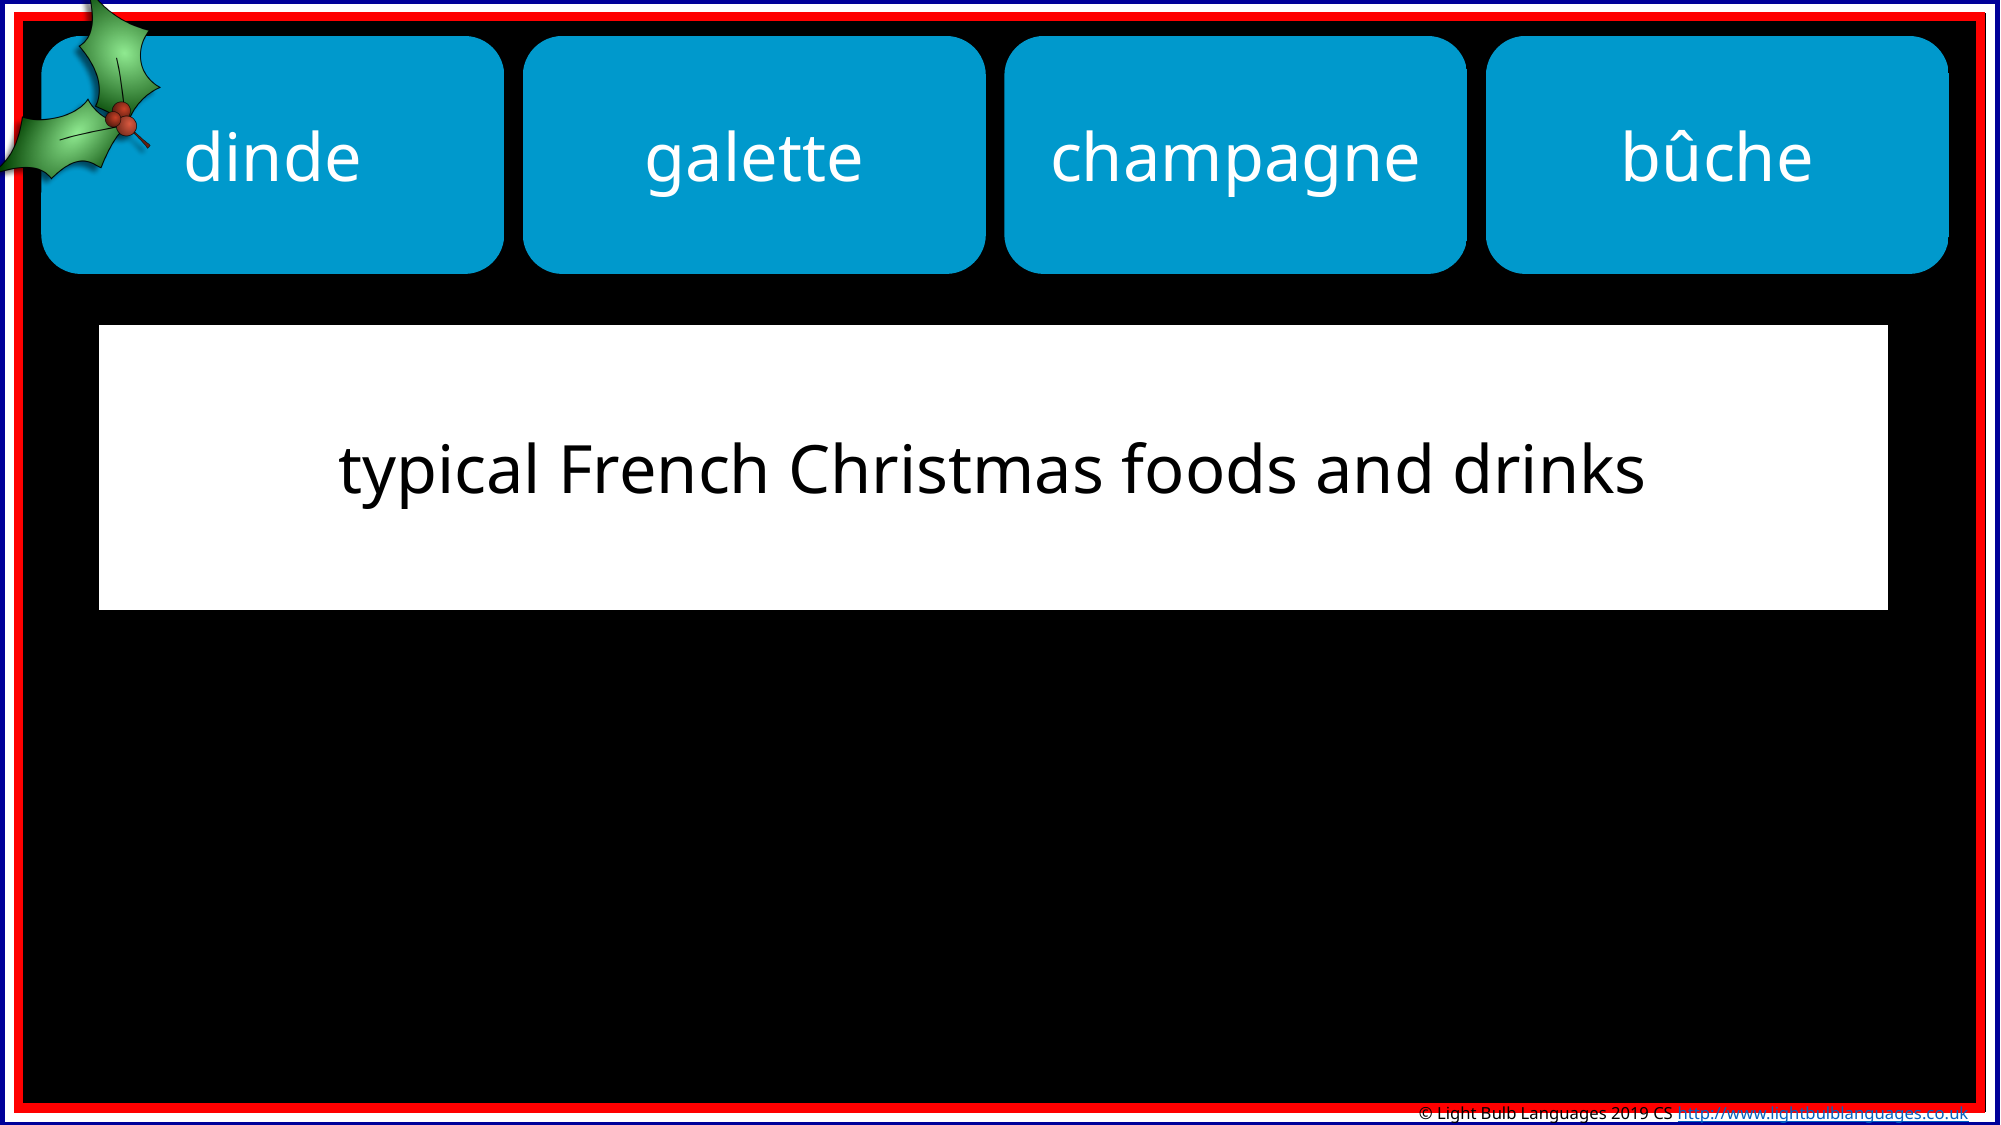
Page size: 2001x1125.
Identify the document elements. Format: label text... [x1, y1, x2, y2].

text_box [17, 15, 1982, 1109]
text_box [180, 8, 1992, 1095]
text_box typical French Christmas foods and drinks [99, 325, 1888, 610]
text_box dinde [40, 34, 506, 275]
picture [0, 0, 180, 192]
text_box [180, 0, 2000, 1095]
text_box champagne [1003, 34, 1469, 275]
text_box galette [521, 34, 987, 275]
text_box [9, 192, 1404, 1118]
text_box [0, 192, 1404, 1125]
text_box © Light Bulb Languages 2019 CS http://www.lightbulblanguages.co.uk [1404, 1095, 2000, 1125]
text_box bûche [1484, 34, 1950, 275]
